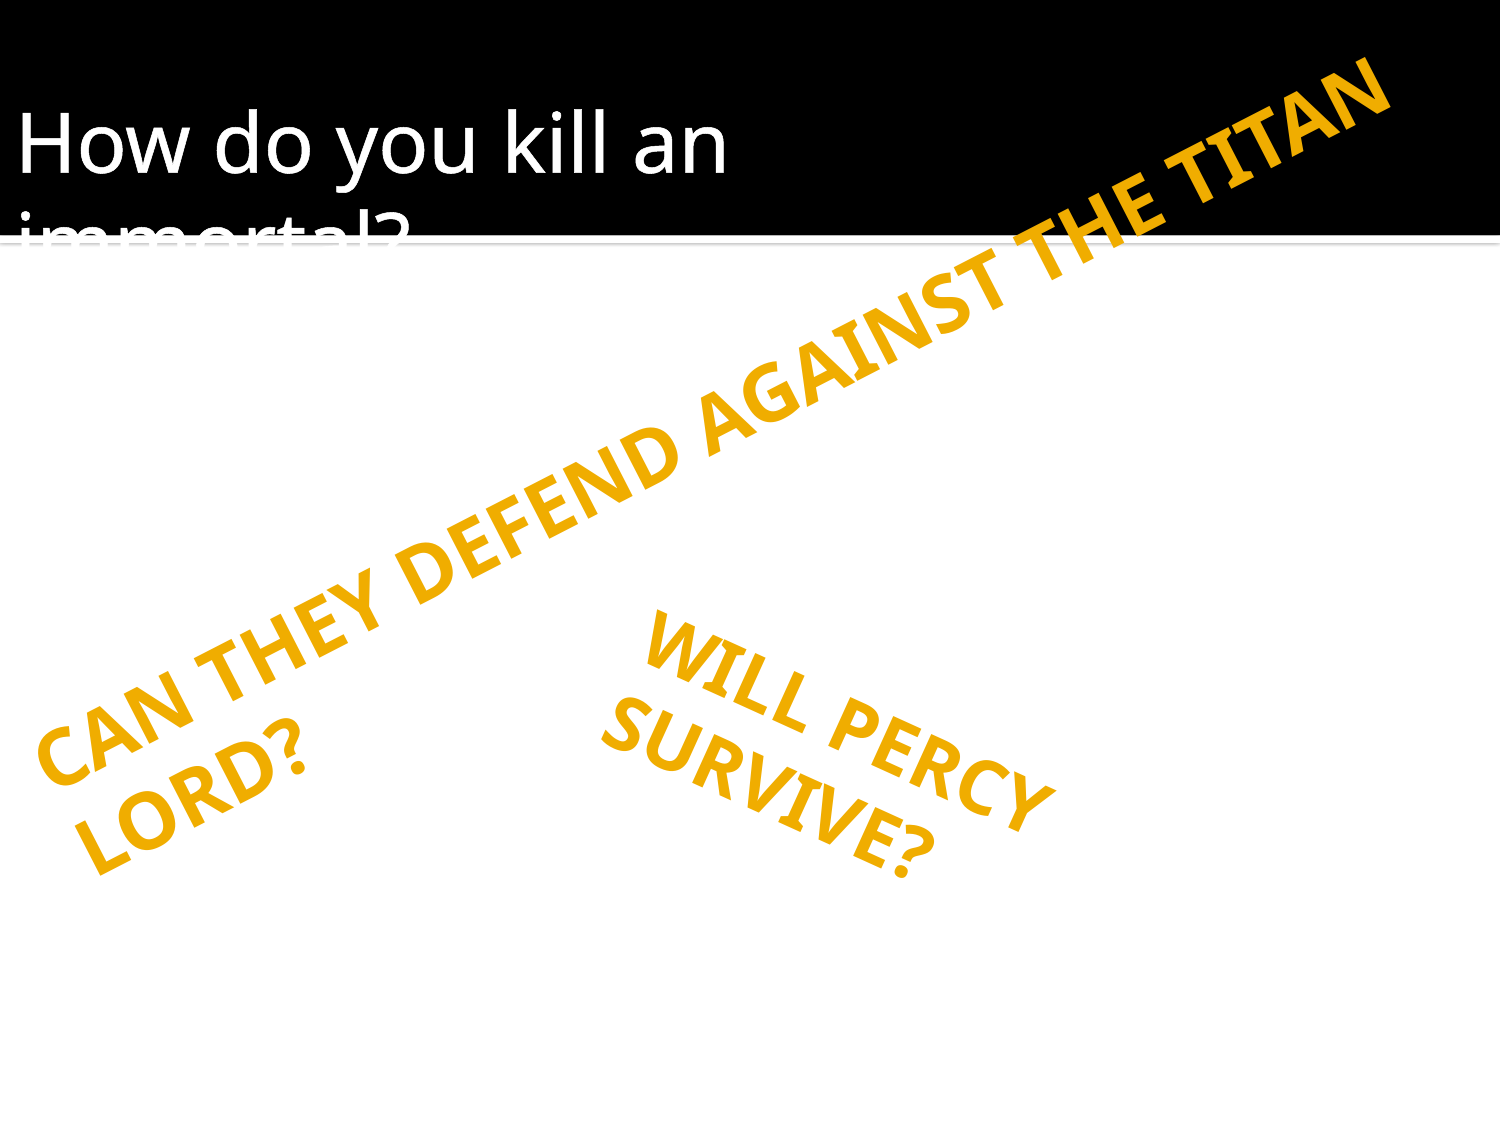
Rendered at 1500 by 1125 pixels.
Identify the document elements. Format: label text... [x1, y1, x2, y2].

title CAN THEY DEFEND AGAINST THE TITAN LORD? [0, 0, 1500, 908]
text_box How do you kill an immortal? [0, 81, 1078, 297]
text_box Will Percy Survive? [575, 576, 1391, 1088]
